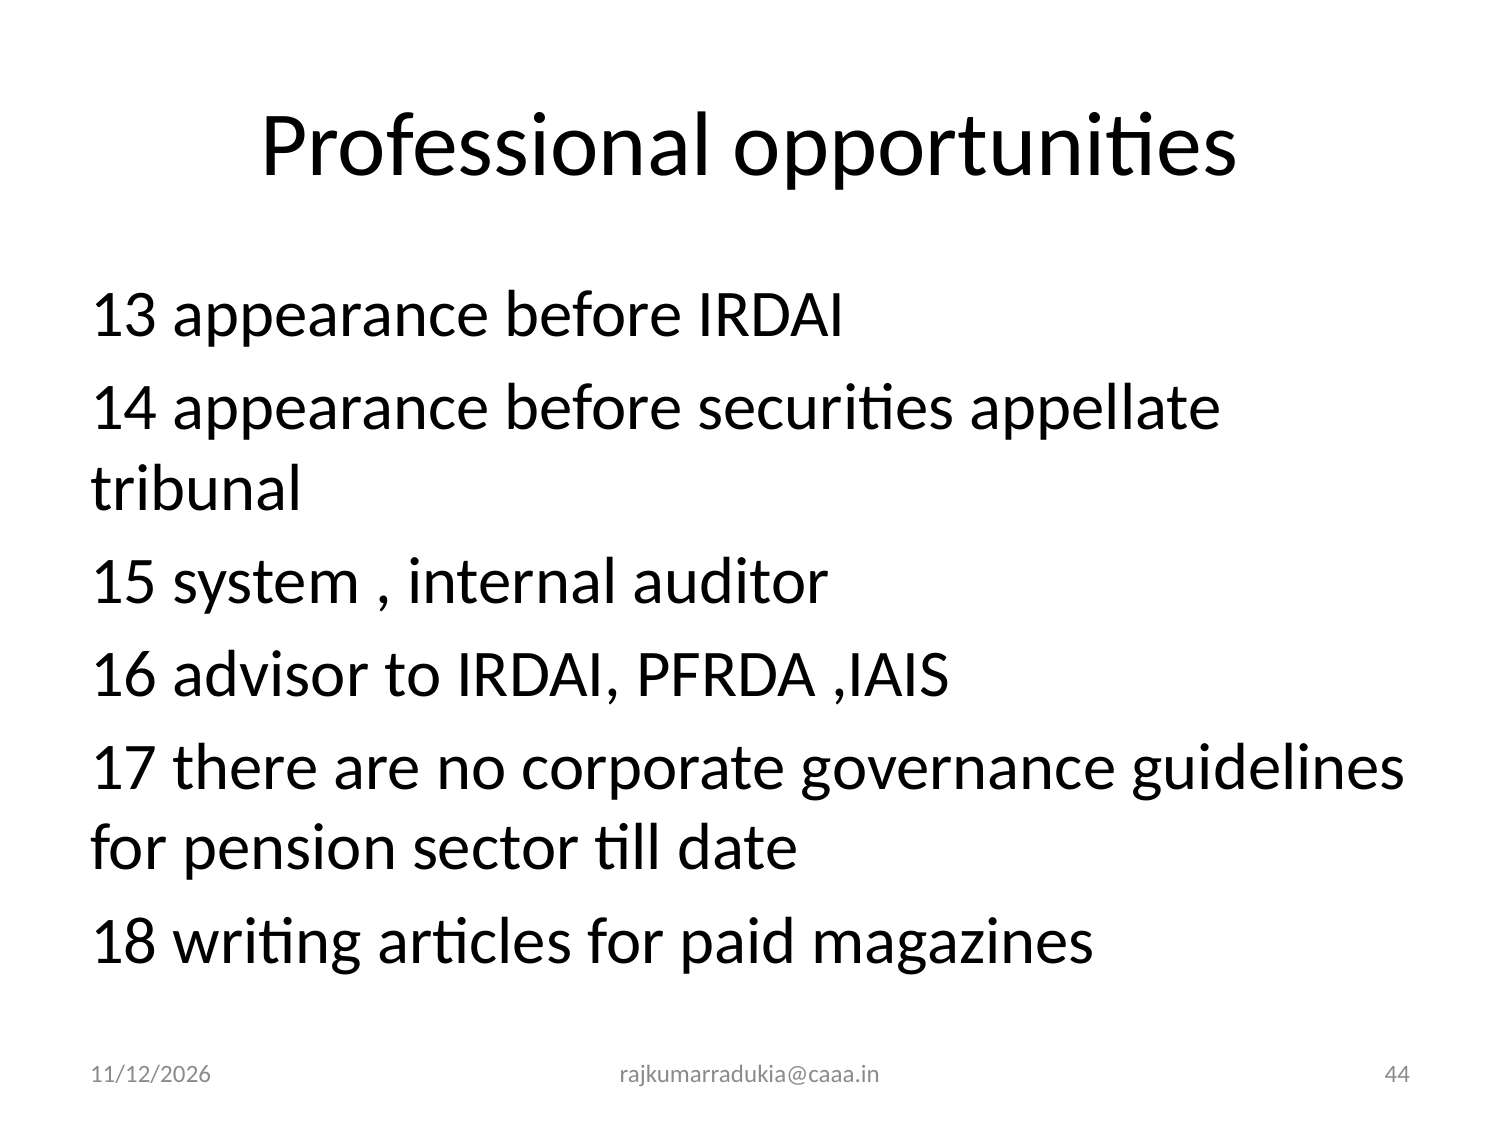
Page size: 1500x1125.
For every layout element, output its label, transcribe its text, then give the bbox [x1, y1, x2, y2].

footer rajkumarradukia@caaa.in [512, 1042, 988, 1103]
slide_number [75, 1042, 425, 1103]
list 13 appearance before IRDAI 14 appearance before securities appellate tribunal 15 system , internal auditor 16 advisor to IRDAI, PFRDA ,IAIS 17 there are no corporate governance guidelines for pension sector till date 18 writing articles for paid magazines [75, 262, 1425, 1005]
title Professional opportunities [75, 45, 1425, 233]
slide_number 44 [1074, 1042, 1425, 1103]
